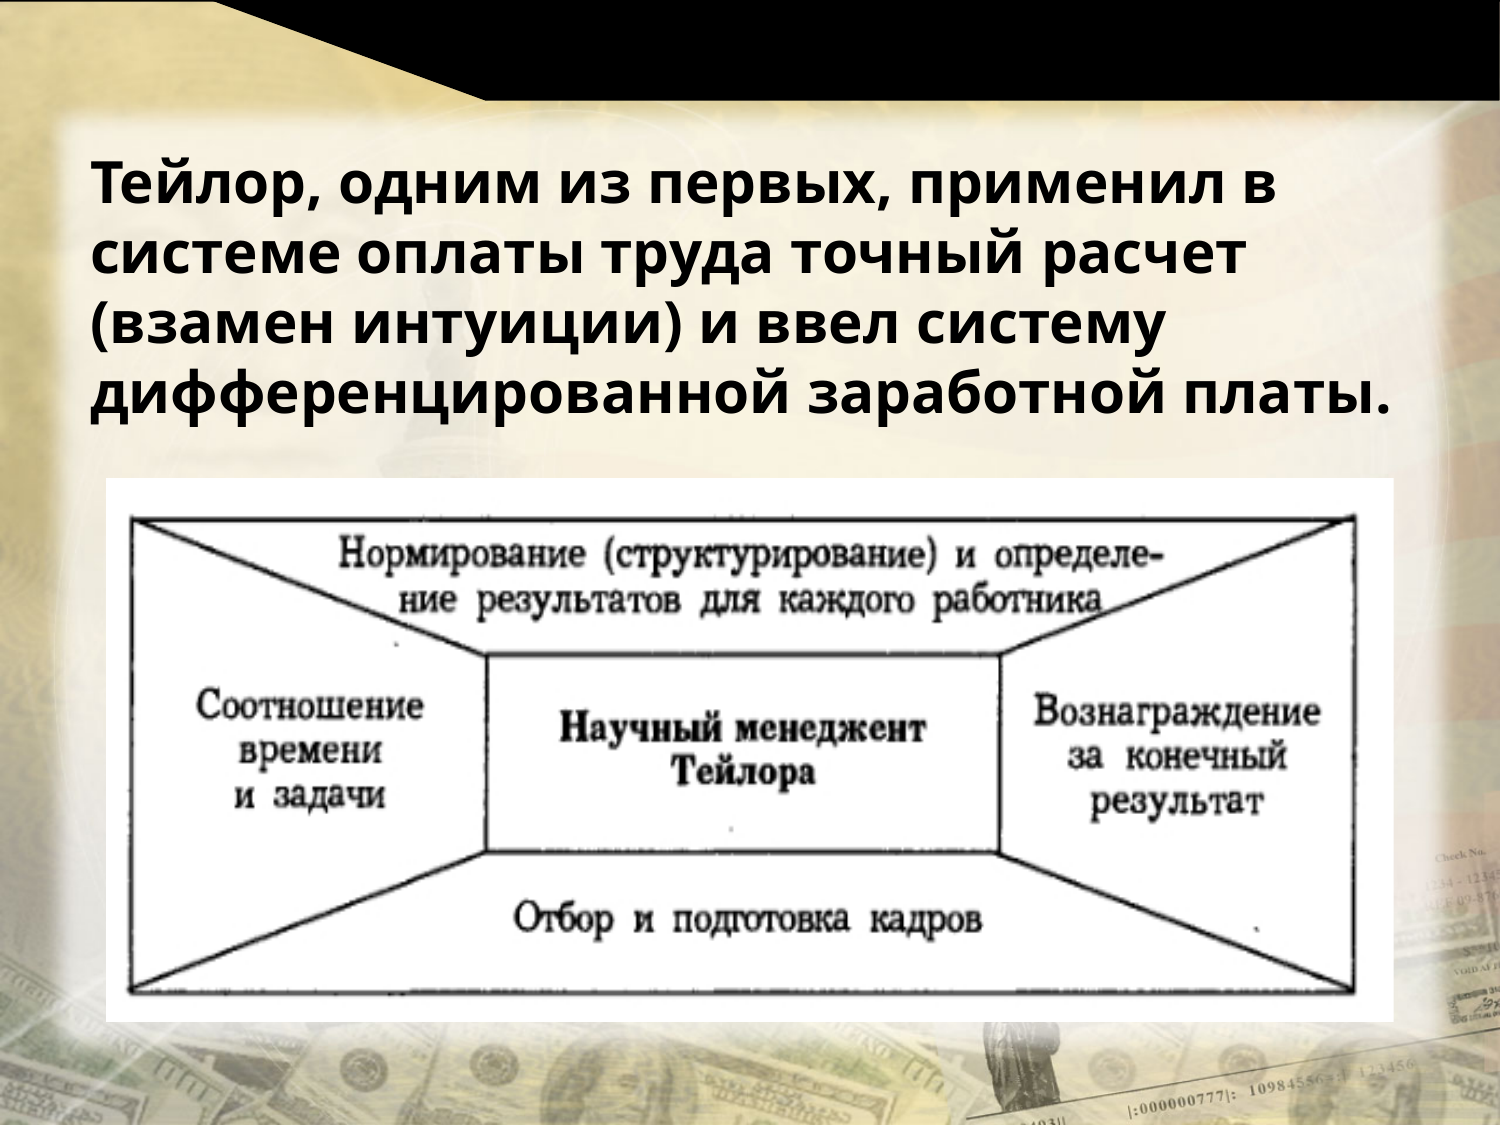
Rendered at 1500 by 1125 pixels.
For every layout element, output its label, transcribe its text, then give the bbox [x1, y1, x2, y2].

picture [0, 2, 1500, 1125]
list Тейлор, одним из первых, применил в системе оплаты труда точный расчет (взамен интуиции) и ввел систему дифференцированной заработной платы. [75, 137, 1425, 1025]
